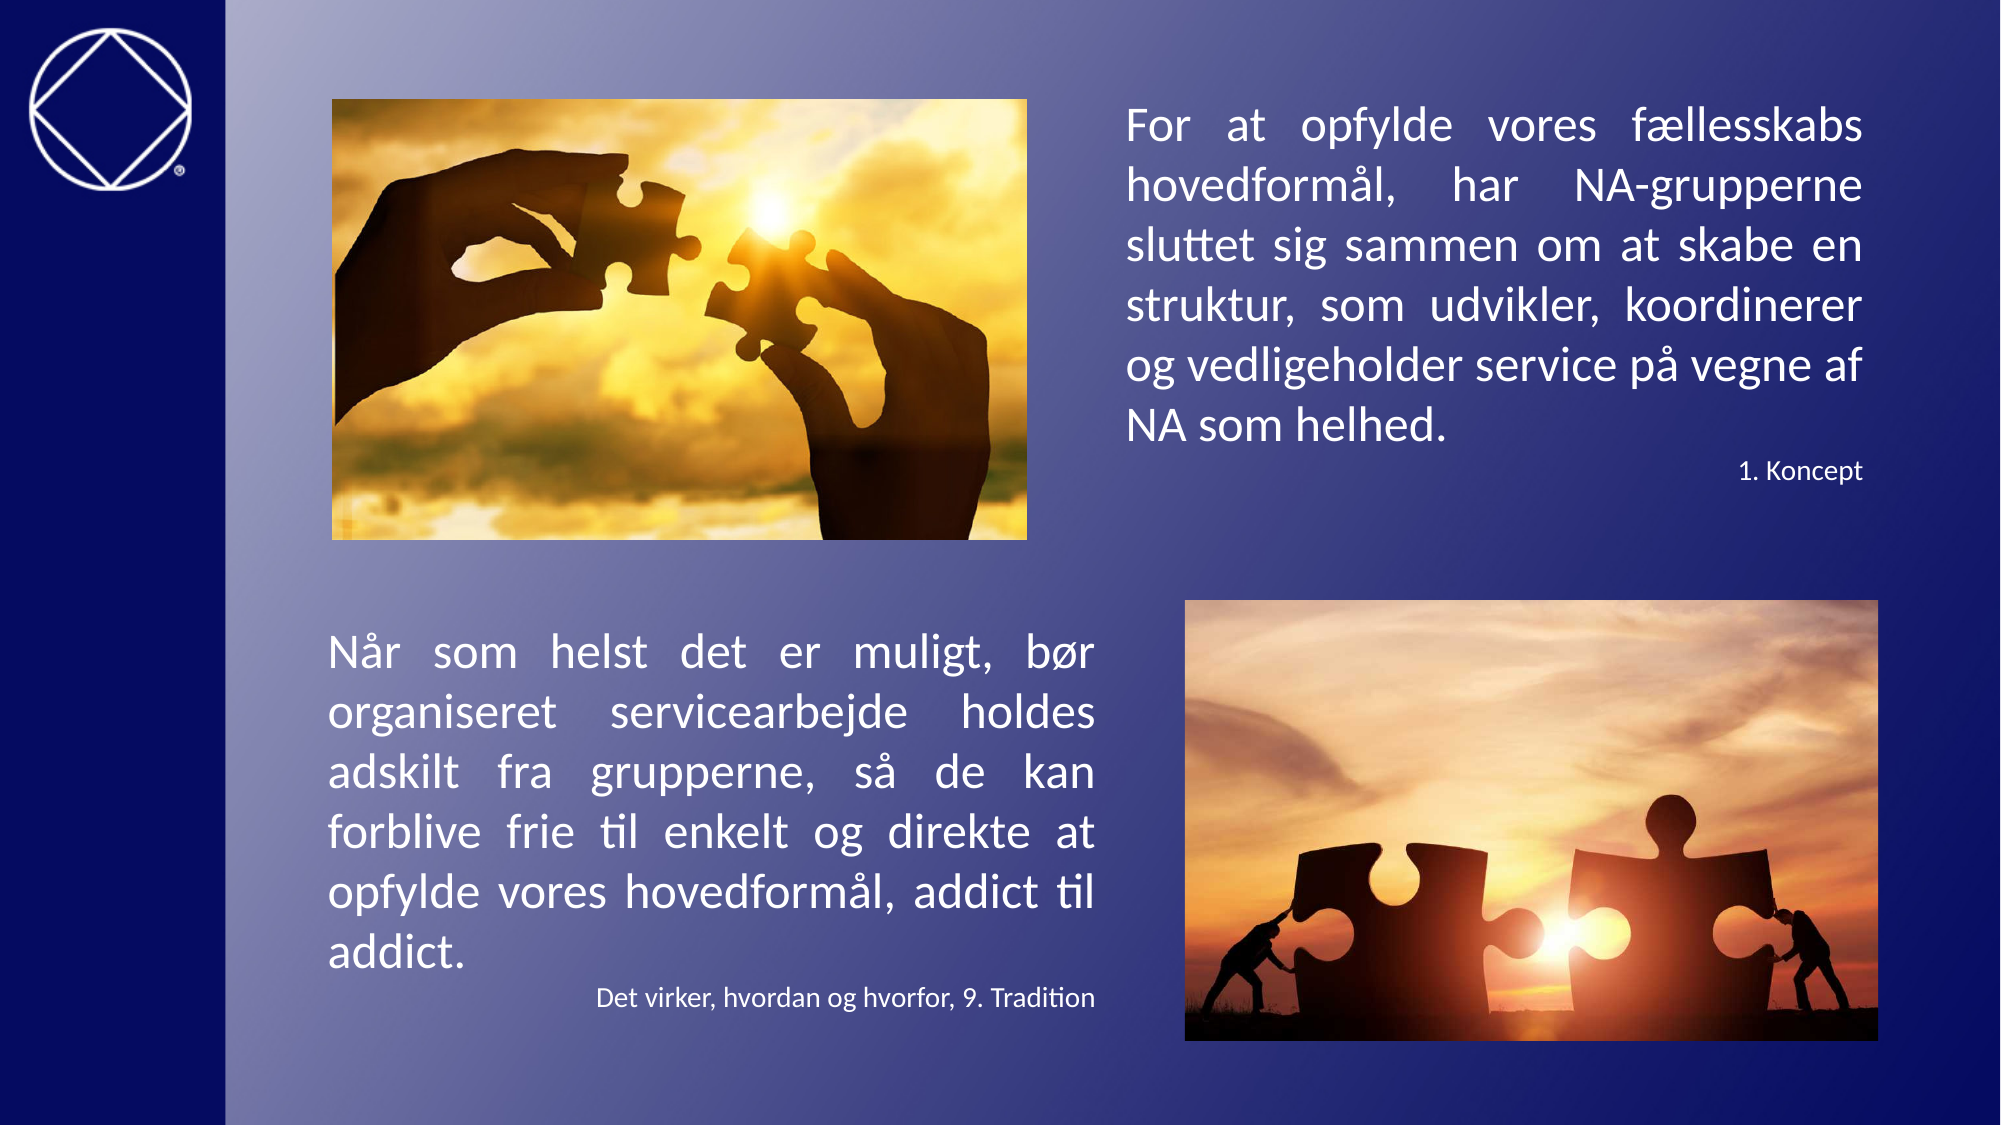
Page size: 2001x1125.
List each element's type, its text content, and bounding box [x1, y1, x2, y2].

picture [0, 0, 2001, 1125]
text_box Når som helst det er muligt, bør organiseret servicearbejde holdes adskilt fra grupperne, så de kan forblive frie til enkelt og direkte at opfylde vores hovedformål, addict til addict. Det virker, hvordan og hvorfor, 9. Tradition [312, 610, 1111, 1021]
text_box For at opfylde vores fællesskabs hovedformål, har NA-grupperne sluttet sig sammen om at skabe en struktur, som udvikler, koordinerer og vedligeholder service på vegne af NA som helhed. 1. Koncept [1110, 83, 1879, 494]
